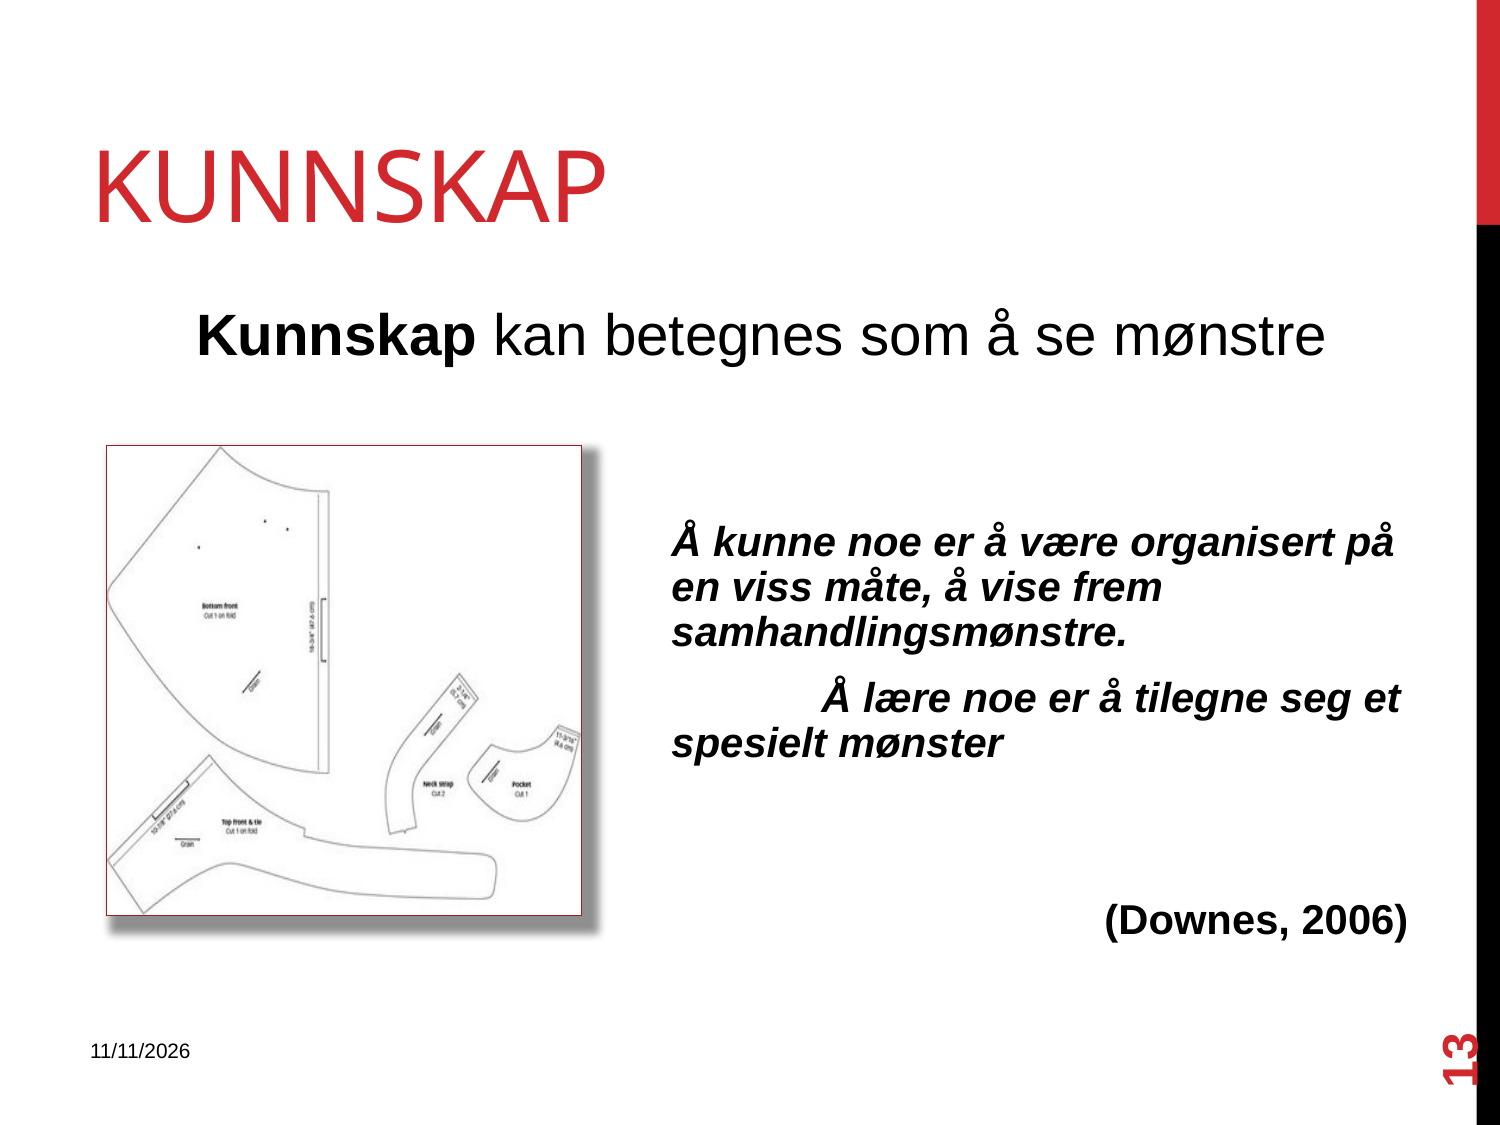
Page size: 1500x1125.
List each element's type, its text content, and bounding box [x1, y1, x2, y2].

title Kunnskap [75, 25, 1025, 250]
slide_number 13 [1427, 887, 1488, 1104]
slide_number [75, 1012, 638, 1063]
list Å kunne noe er å være organisert på en viss måte, å vise frem samhandlingsmønstre. Å lære noe er å tilegne seg et spesielt mønster (Downes, 2006) [656, 381, 1424, 1027]
text_box Kunnskap kan betegnes som å se mønstre [181, 289, 1424, 375]
picture [105, 444, 582, 916]
